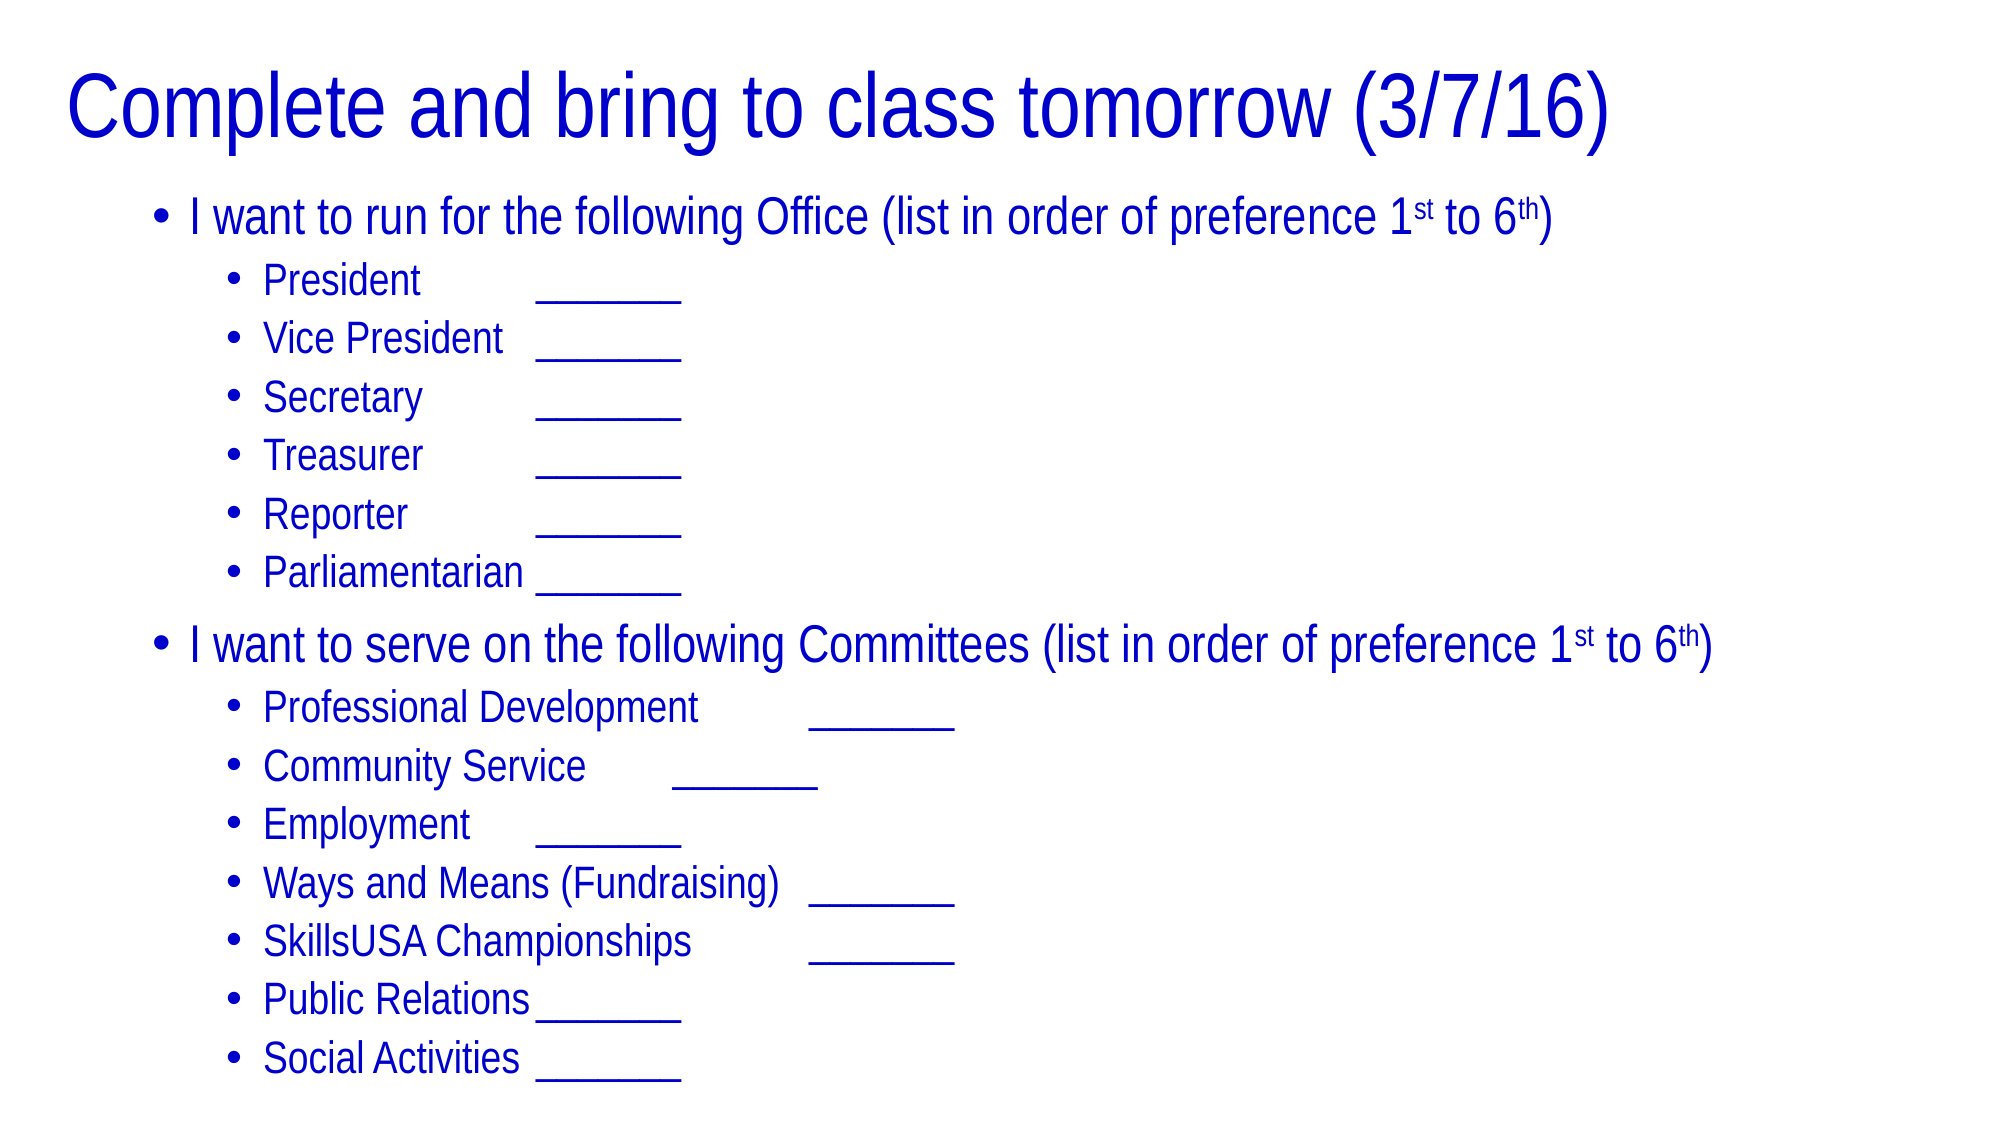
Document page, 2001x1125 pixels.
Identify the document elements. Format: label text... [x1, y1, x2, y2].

title Complete and bring to class tomorrow (3/7/16) [51, 18, 1777, 198]
list I want to run for the following Office (list in order of preference 1st to 6th) President _______ Vice President _______ Secretary _______ Treasurer _______ Reporter _______ Parliamentarian _______ I want to serve on the following Committees (list in order of preference 1st to 6th) Professional Development _______ Community Service _______ Employment _______ Ways and Means (Fundraising) _______ SkillsUSA Championships _______ Public Relations _______ Social Activities _______ [137, 181, 1863, 1093]
